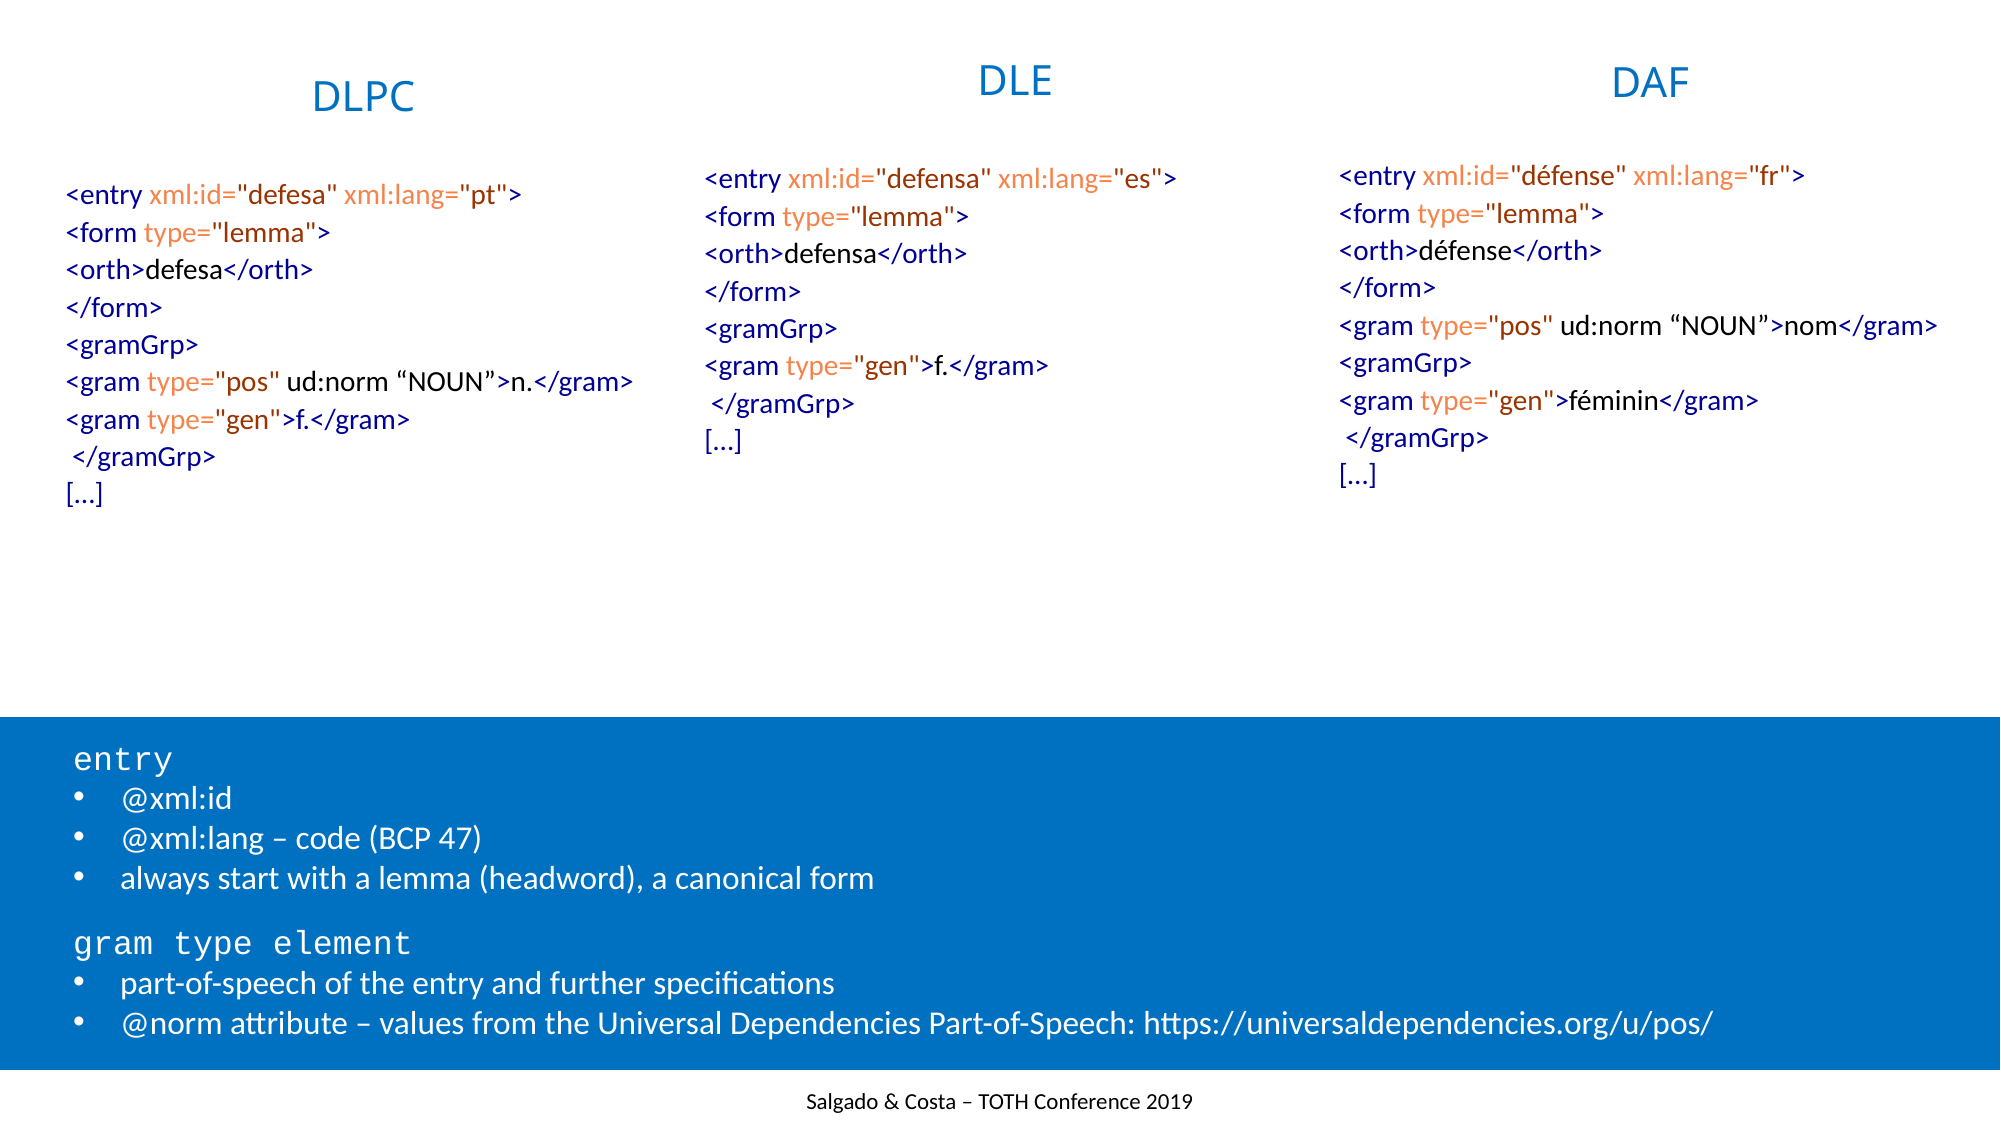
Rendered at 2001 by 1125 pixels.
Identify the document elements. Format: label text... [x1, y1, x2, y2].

text_box DLE <entry xml:id="defensa" xml:lang="es"> <form type="lemma"> <orth>defensa</orth> </form> <gramGrp> <gram type="gen">f.</gram> </gramGrp> […] [689, 42, 1341, 464]
text_box entry @xml:id @xml:lang – code (BCP 47) always start with a lemma (headword), a canonical form gram type element part-of-speech of the entry and further specifications @norm attribute – values from the Universal Dependencies Part-of-Speech: https://universaldependencies.org/u/pos/ [0, 717, 2000, 1070]
text_box DAF <entry xml:id="défense" xml:lang="fr"> <form type="lemma"> <orth>défense</orth> </form> <gram type="pos" ud:norm “NOUN”>nom</gram> <gramGrp> <gram type="gen">féminin</gram> </gramGrp> […] [1324, 45, 1976, 498]
text_box DLPC <entry xml:id="defesa" xml:lang="pt"> <form type="lemma"> <orth>defesa</orth> </form> <gramGrp> <gram type="pos" ud:norm “NOUN”>n.</gram> <gram type="gen">f.</gram> </gramGrp> […] [50, 58, 676, 518]
text_box Salgado & Costa – TOTH Conference 2019 [0, 1078, 2000, 1121]
